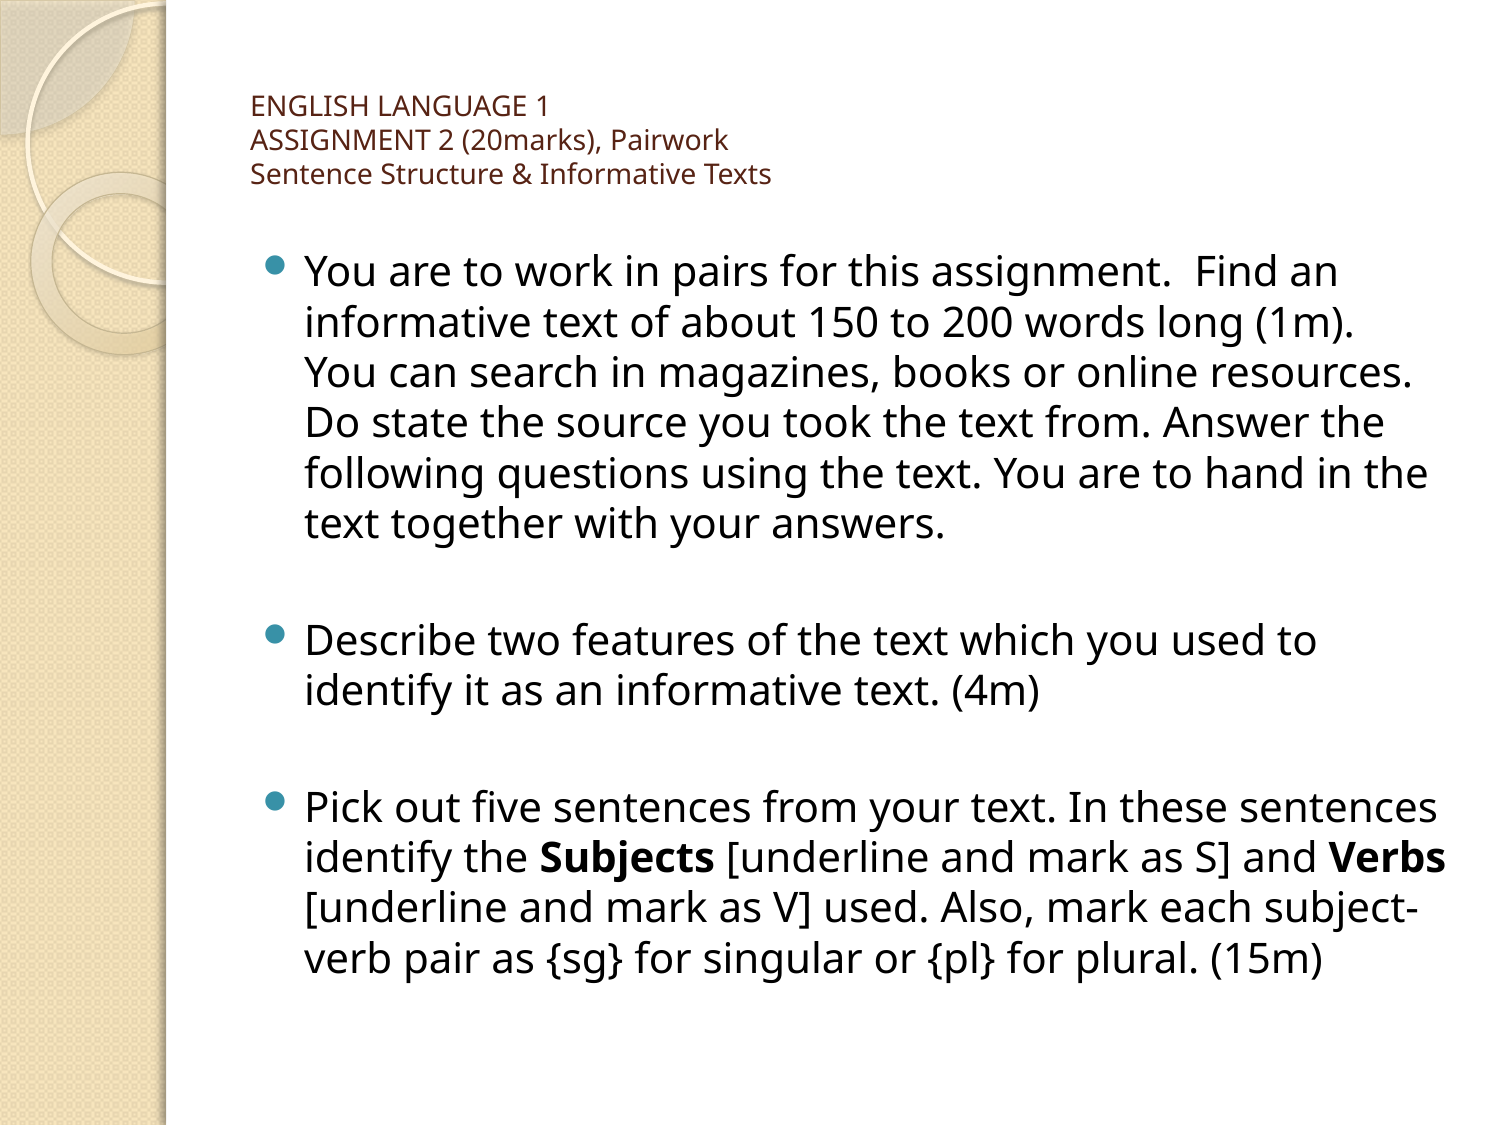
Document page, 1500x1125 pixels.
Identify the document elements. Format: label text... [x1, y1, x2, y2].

list You are to work in pairs for this assignment. Find an informative text of about 150 to 200 words long (1m). You can search in magazines, books or online resources. Do state the source you took the text from. Answer the following questions using the text. You are to hand in the text together with your answers. Describe two features of the text which you used to identify it as an informative text. (4m) Pick out five sentences from your text. In these sentences identify the Subjects [underline and mark as S] and Verbs [underline and mark as V] used. Also, mark each subject-verb pair as {sg} for singular or {pl} for plural. (15m) [235, 237, 1466, 1025]
title ENGLISH LANGUAGE 1 ASSIGNMENT 2 (20marks), Pairwork Sentence Structure & Informative Texts [235, 45, 1466, 233]
